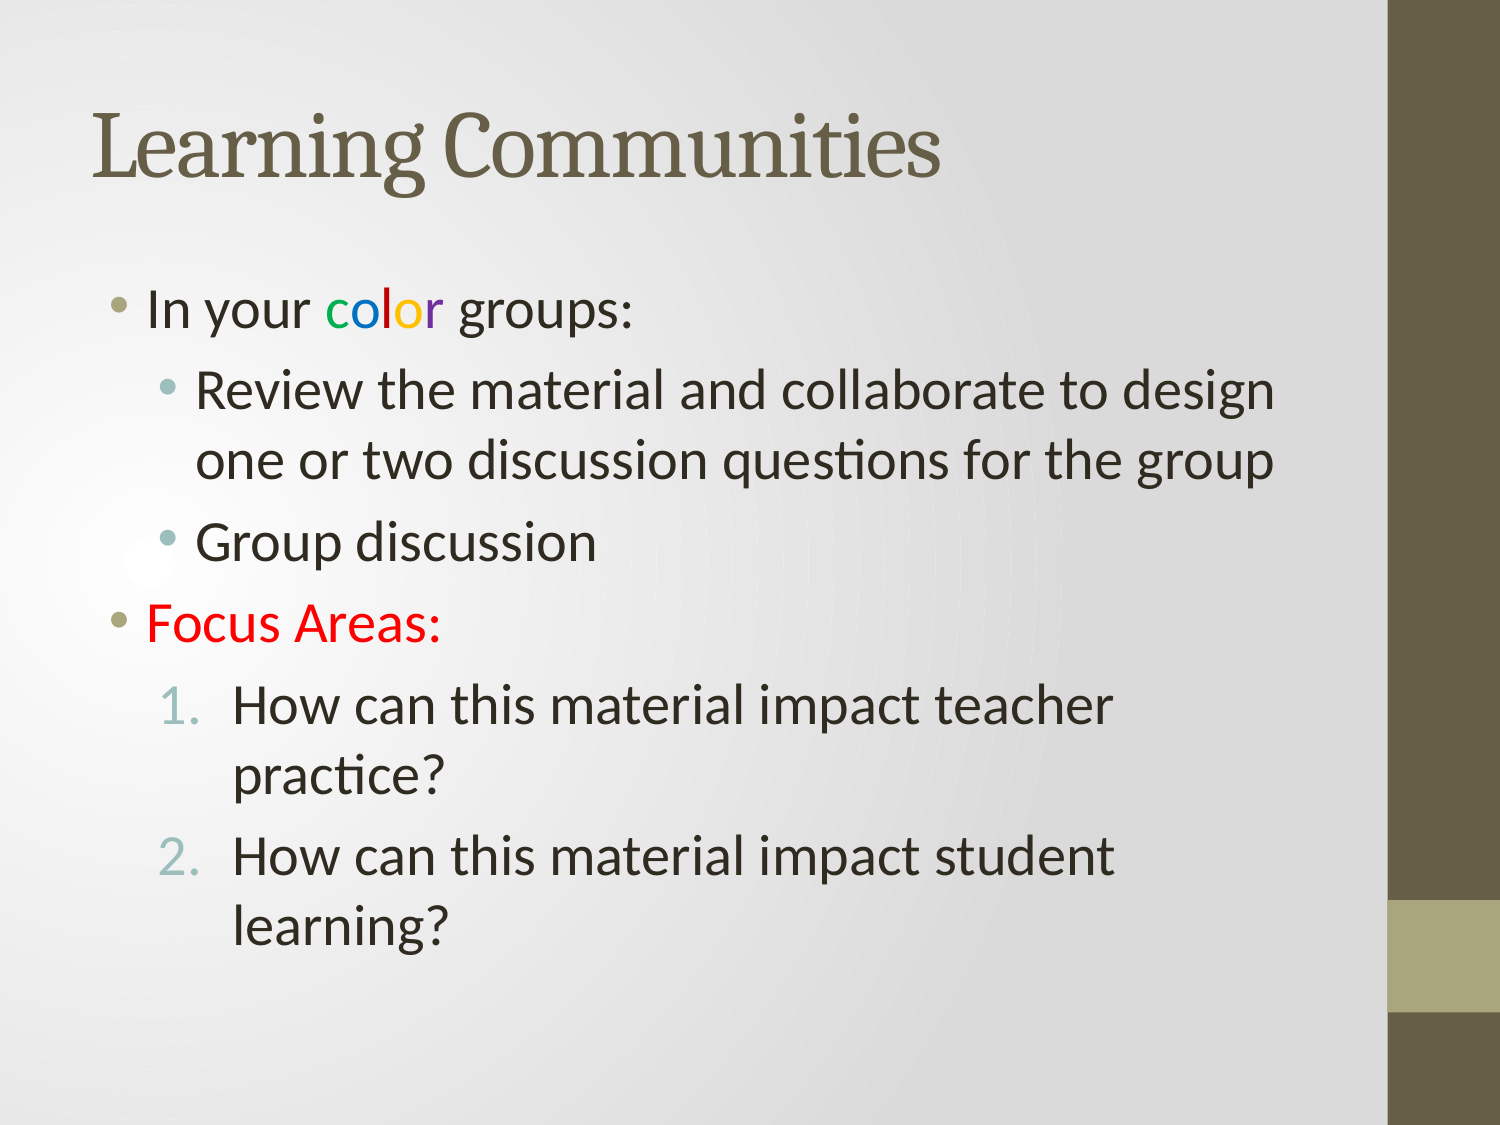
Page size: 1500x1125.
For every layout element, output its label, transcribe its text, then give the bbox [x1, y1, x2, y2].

list In your color groups: Review the material and collaborate to design one or two discussion questions for the group Group discussion Focus Areas: How can this material impact teacher practice? How can this material impact student learning? [75, 262, 1325, 1050]
title Learning Communities [75, 45, 1325, 233]
